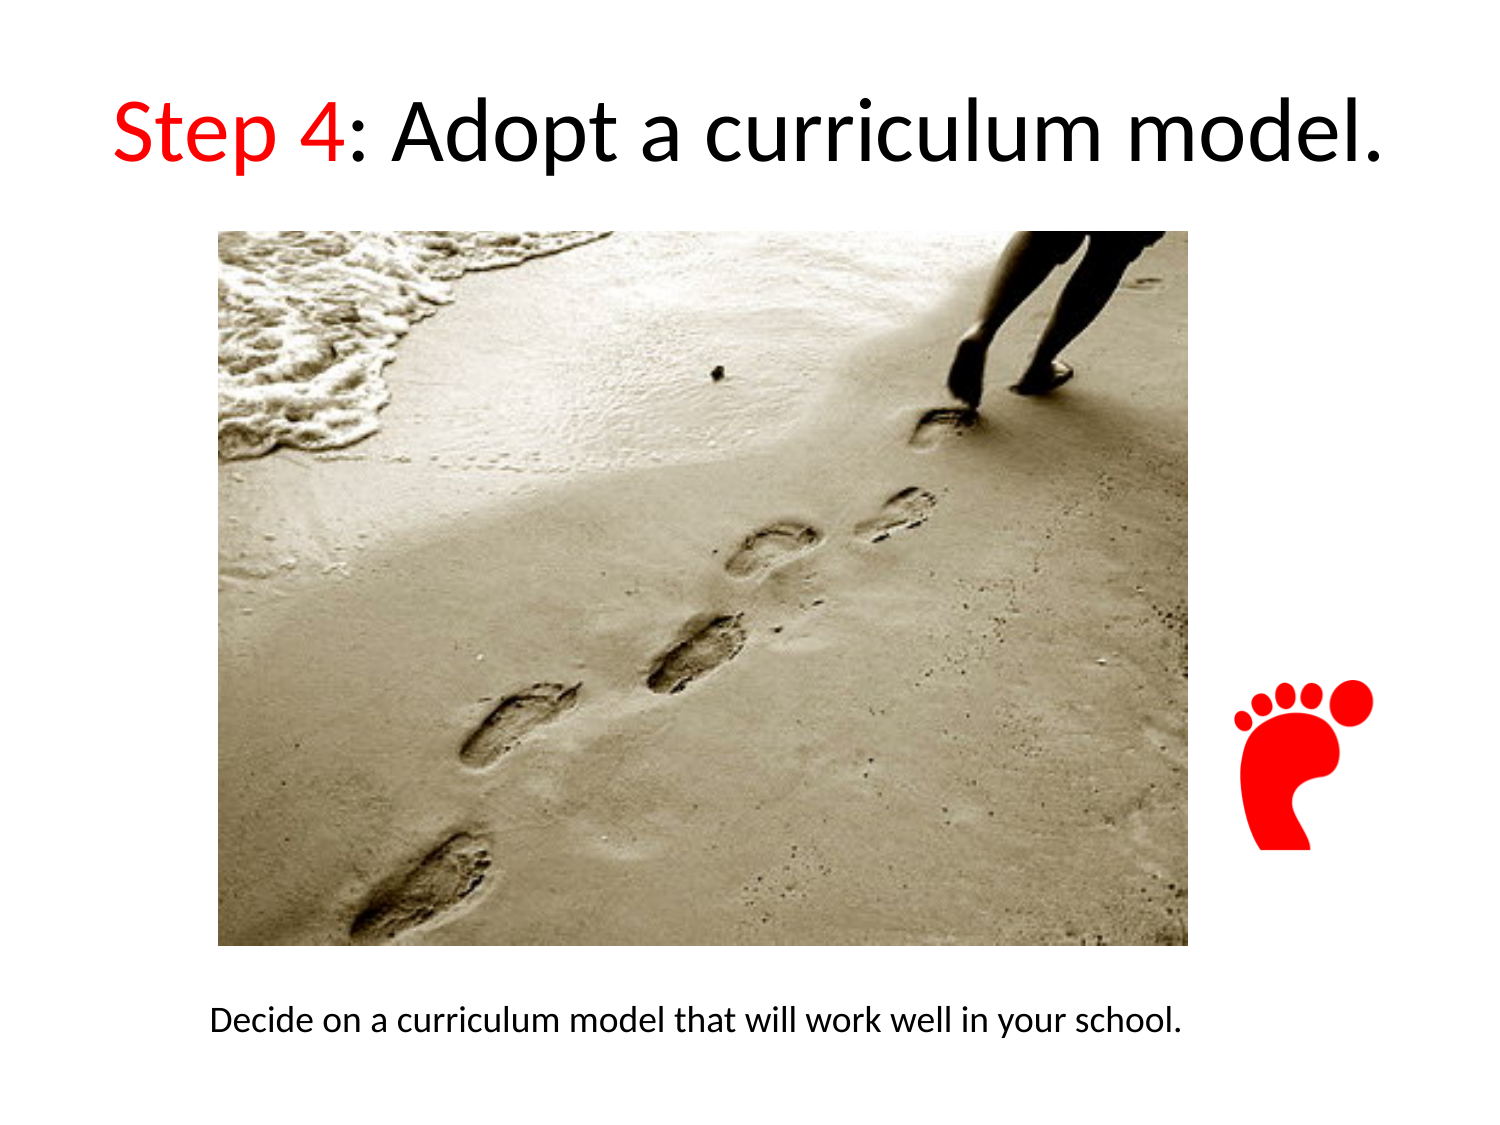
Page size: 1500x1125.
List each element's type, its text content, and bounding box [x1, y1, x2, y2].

text_box Decide on a curriculum model that will work well in your school. [194, 987, 1400, 1048]
picture [1234, 680, 1462, 859]
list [218, 231, 1188, 947]
title Step 4: Adopt a curriculum model. [75, 45, 1425, 233]
